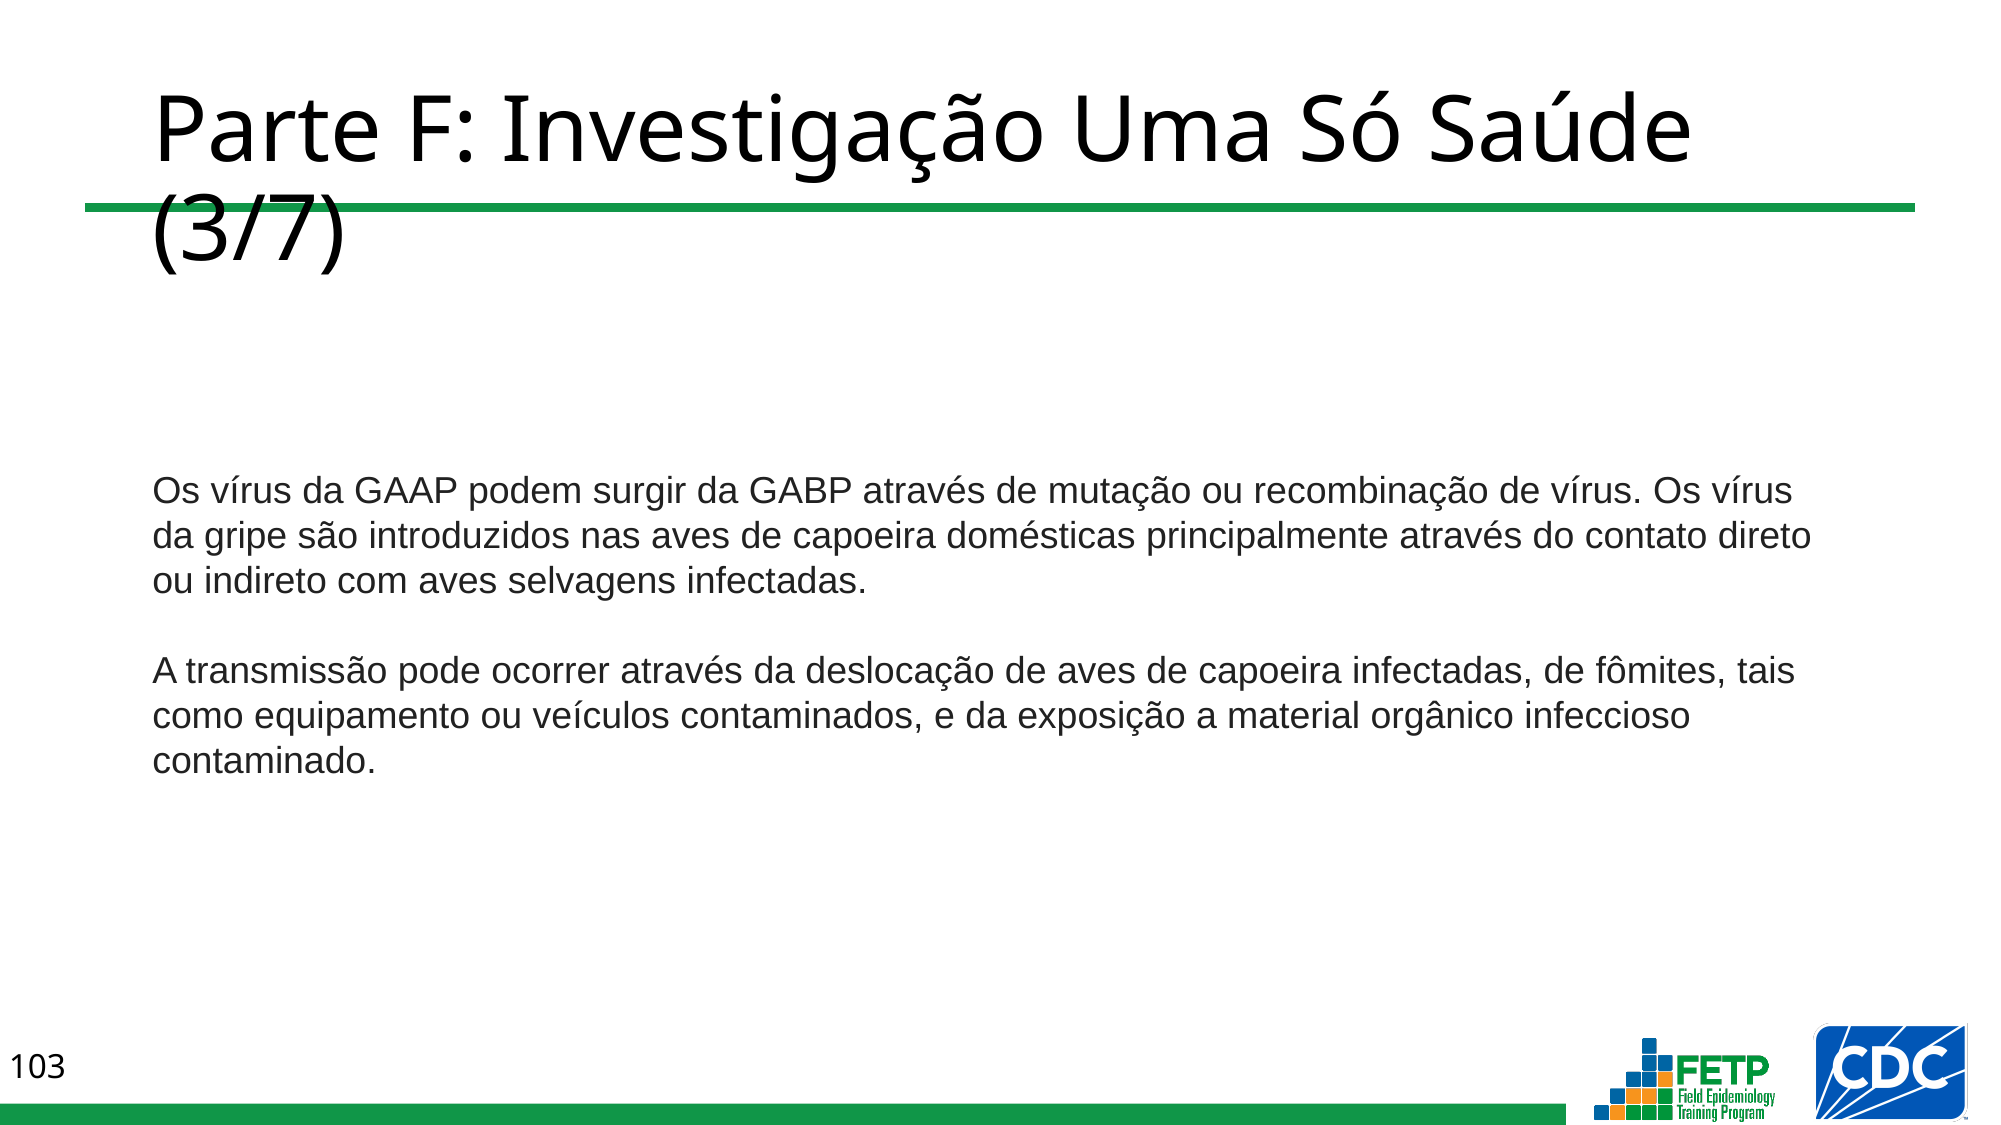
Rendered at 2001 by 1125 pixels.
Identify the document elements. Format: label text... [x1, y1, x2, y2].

title Parte F: Investigação Uma Só Saúde (3/7) [137, 75, 1863, 207]
picture [1594, 1038, 1775, 1122]
list Os vírus da GAAP podem surgir da GABP através de mutação ou recombinação de vírus. Os vírus da gripe são introduzidos nas aves de capoeira domésticas principalmente através do contato direto ou indireto com aves selvagens infectadas. A transmissão pode ocorrer através da deslocação de aves de capoeira infectadas, de fômites, tais como equipamento ou veículos contaminados, e da exposição a material orgânico infeccioso contaminado. [137, 242, 1838, 1004]
picture [1813, 1023, 1968, 1122]
